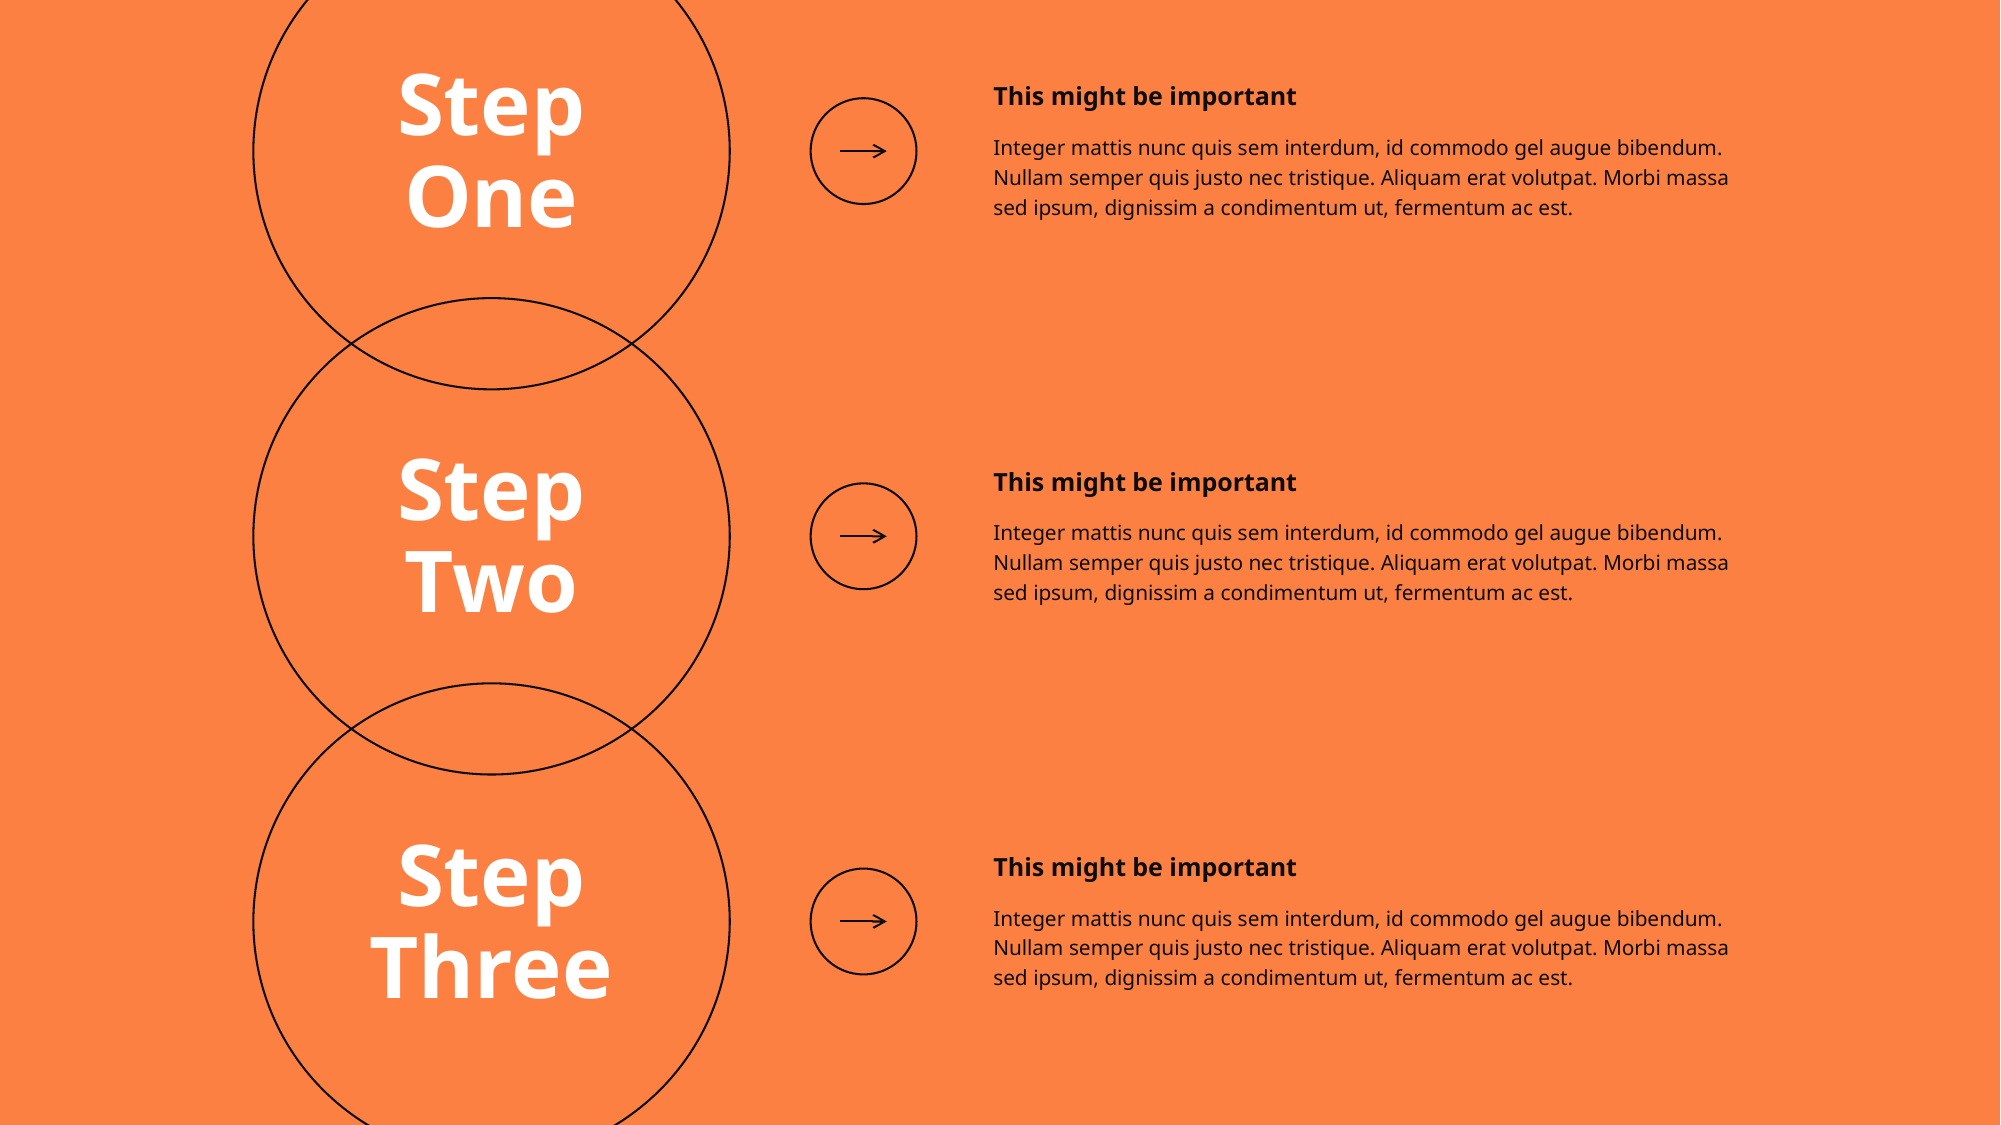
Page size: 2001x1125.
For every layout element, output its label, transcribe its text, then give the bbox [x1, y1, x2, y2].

list This might be important [978, 847, 1430, 893]
list Step Three [295, 825, 688, 1025]
list This might be important [978, 76, 1430, 122]
list This might be important [978, 462, 1430, 507]
list Integer mattis nunc quis sem interdum, id commodo gel augue bibendum. Nullam semper quis justo nec tristique. Aliquam erat volutpat. Morbi massa sed ipsum, dignissim a condimentum ut, fermentum ac est. [978, 892, 1747, 997]
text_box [810, 98, 917, 204]
list Step Two [295, 439, 688, 639]
text_box [252, 682, 731, 1125]
text_box [252, 297, 731, 729]
list Integer mattis nunc quis sem interdum, id commodo gel augue bibendum. Nullam semper quis justo nec tristique. Aliquam erat volutpat. Morbi massa sed ipsum, dignissim a condimentum ut, fermentum ac est. [978, 507, 1747, 611]
list Step One [295, 54, 688, 254]
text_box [810, 868, 917, 975]
text_box [252, 0, 731, 344]
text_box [810, 483, 917, 590]
list Integer mattis nunc quis sem interdum, id commodo gel augue bibendum. Nullam semper quis justo nec tristique. Aliquam erat volutpat. Morbi massa sed ipsum, dignissim a condimentum ut, fermentum ac est. [978, 122, 1747, 226]
